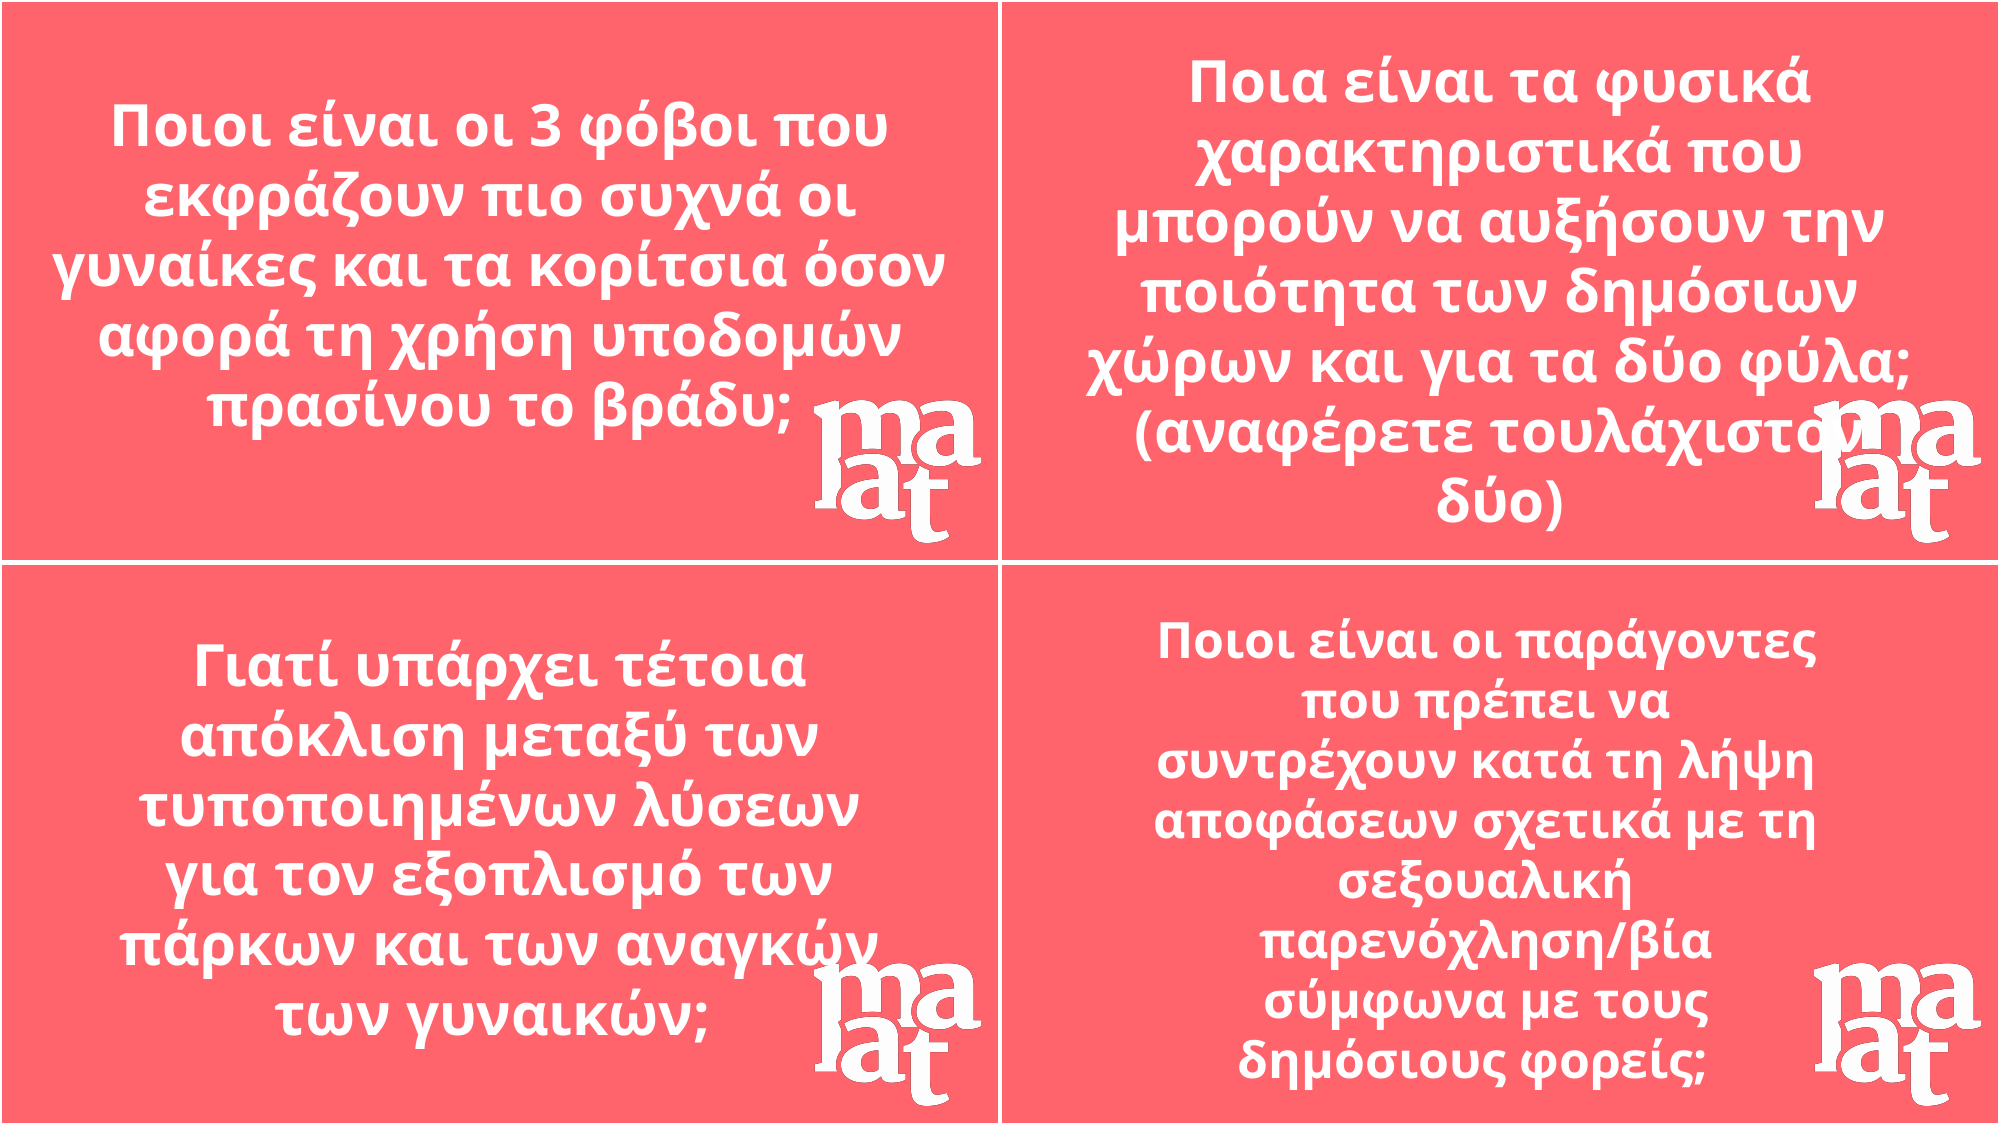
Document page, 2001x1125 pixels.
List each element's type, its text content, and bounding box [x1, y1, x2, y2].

text_box Γιατί υπάρχει τέτοια απόκλιση μεταξύ των τυποποιημένων λύσεων για τον εξοπλισμό των πάρκων και των αναγκών των γυναικών; [102, 620, 898, 1055]
text_box [999, 562, 2000, 1125]
picture [814, 962, 981, 1106]
text_box [999, 0, 2000, 562]
text_box [0, 562, 999, 1125]
picture [814, 400, 981, 544]
text_box Ποιοι είναι οι 3 φόβοι που εκφράζουν πιο συχνά οι γυναίκες και τα κορίτσια όσον αφορά τη χρήση υποδομών πρασίνου το βράδυ; [36, 80, 964, 446]
picture [1814, 400, 1981, 544]
text_box Ποιοι είναι οι παράγοντες που πρέπει να συντρέχουν κατά τη λήψη αποφάσεων σχετικά με τη σεξουαλική παρενόχληση/βία σύμφωνα με τους δημόσιους φορείς; [1129, 601, 1843, 1097]
picture [1814, 962, 1981, 1106]
text_box Ποια είναι τα φυσικά χαρακτηριστικά που μπορούν να αυξήσουν την ποιότητα των δημόσιων χώρων και για τα δύο φύλα; (αναφέρετε τουλάχιστον δύο) [1052, 36, 1948, 542]
text_box [0, 0, 999, 562]
